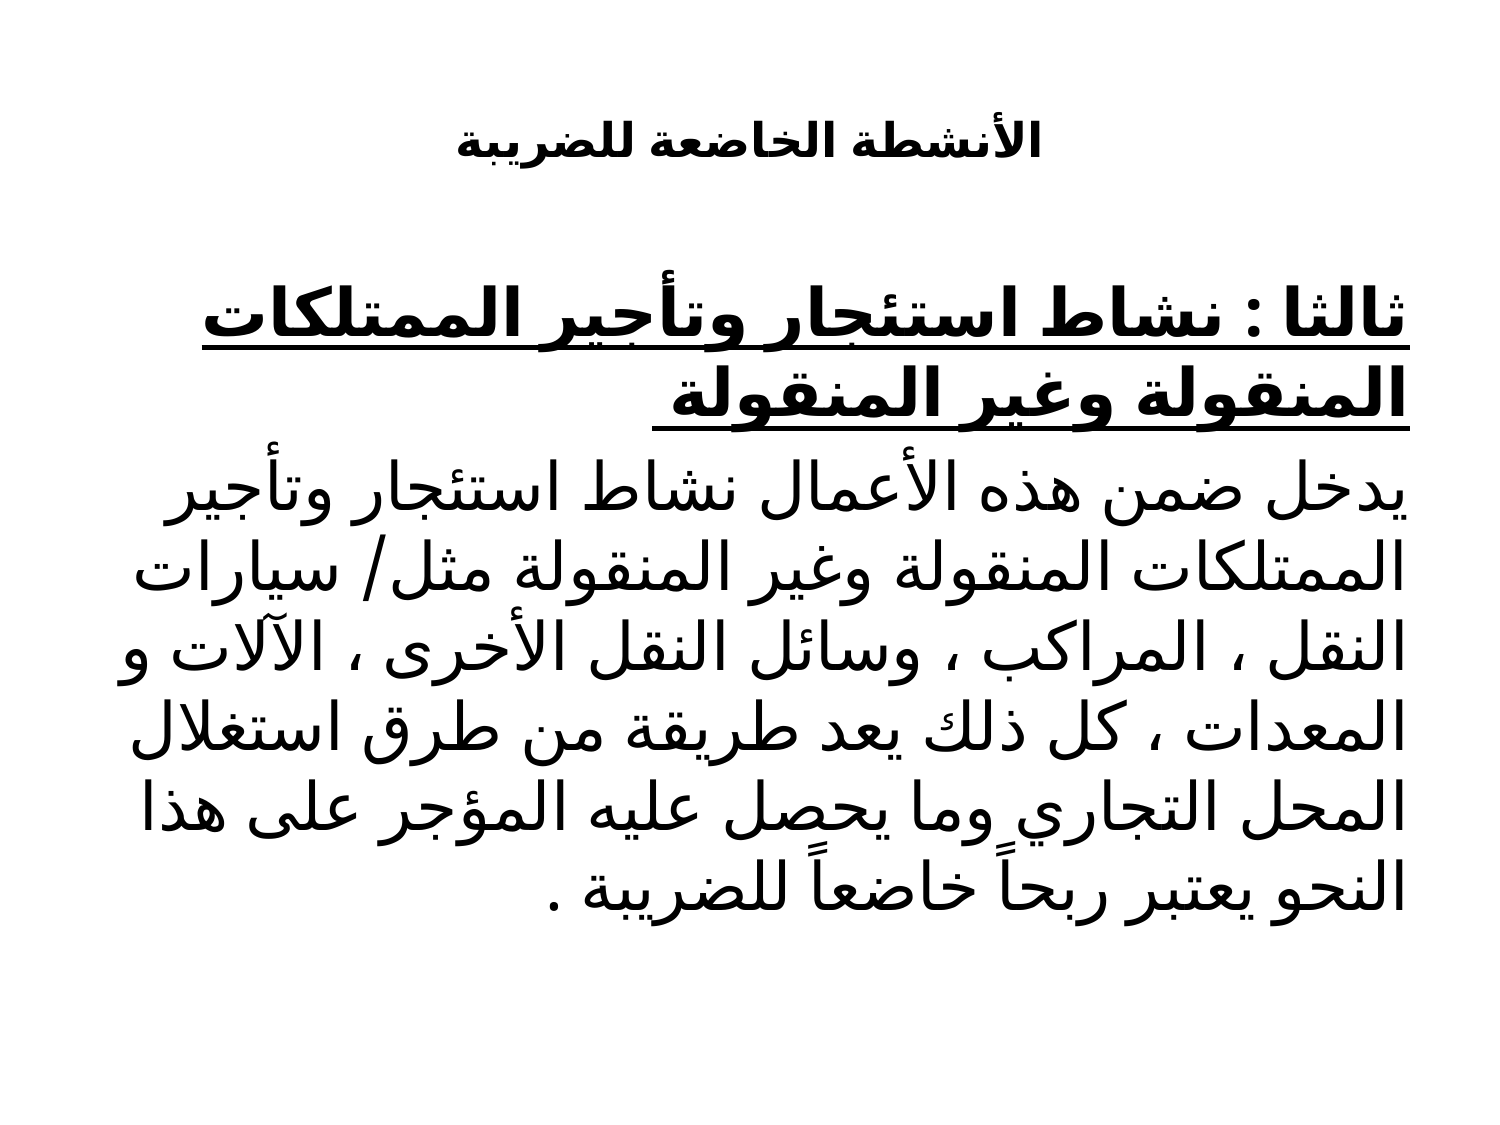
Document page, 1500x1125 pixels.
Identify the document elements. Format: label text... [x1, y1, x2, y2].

title الأنشطة الخاضعة للضريبة [75, 45, 1425, 233]
list ثالثا : نشاط استئجار وتأجير الممتلكات المنقولة وغير المنقولة يدخل ضمن هذه الأعمال نشاط استئجار وتأجير الممتلكات المنقولة وغير المنقولة مثل/ سيارات النقل ، المراكب ، وسائل النقل الأخرى ، الآلات و المعدات ، كل ذلك يعد طريقة من طرق استغلال المحل التجاري وما يحصل عليه المؤجر على هذا النحو يعتبر ربحاً خاضعاً للضريبة . [75, 262, 1425, 1005]
